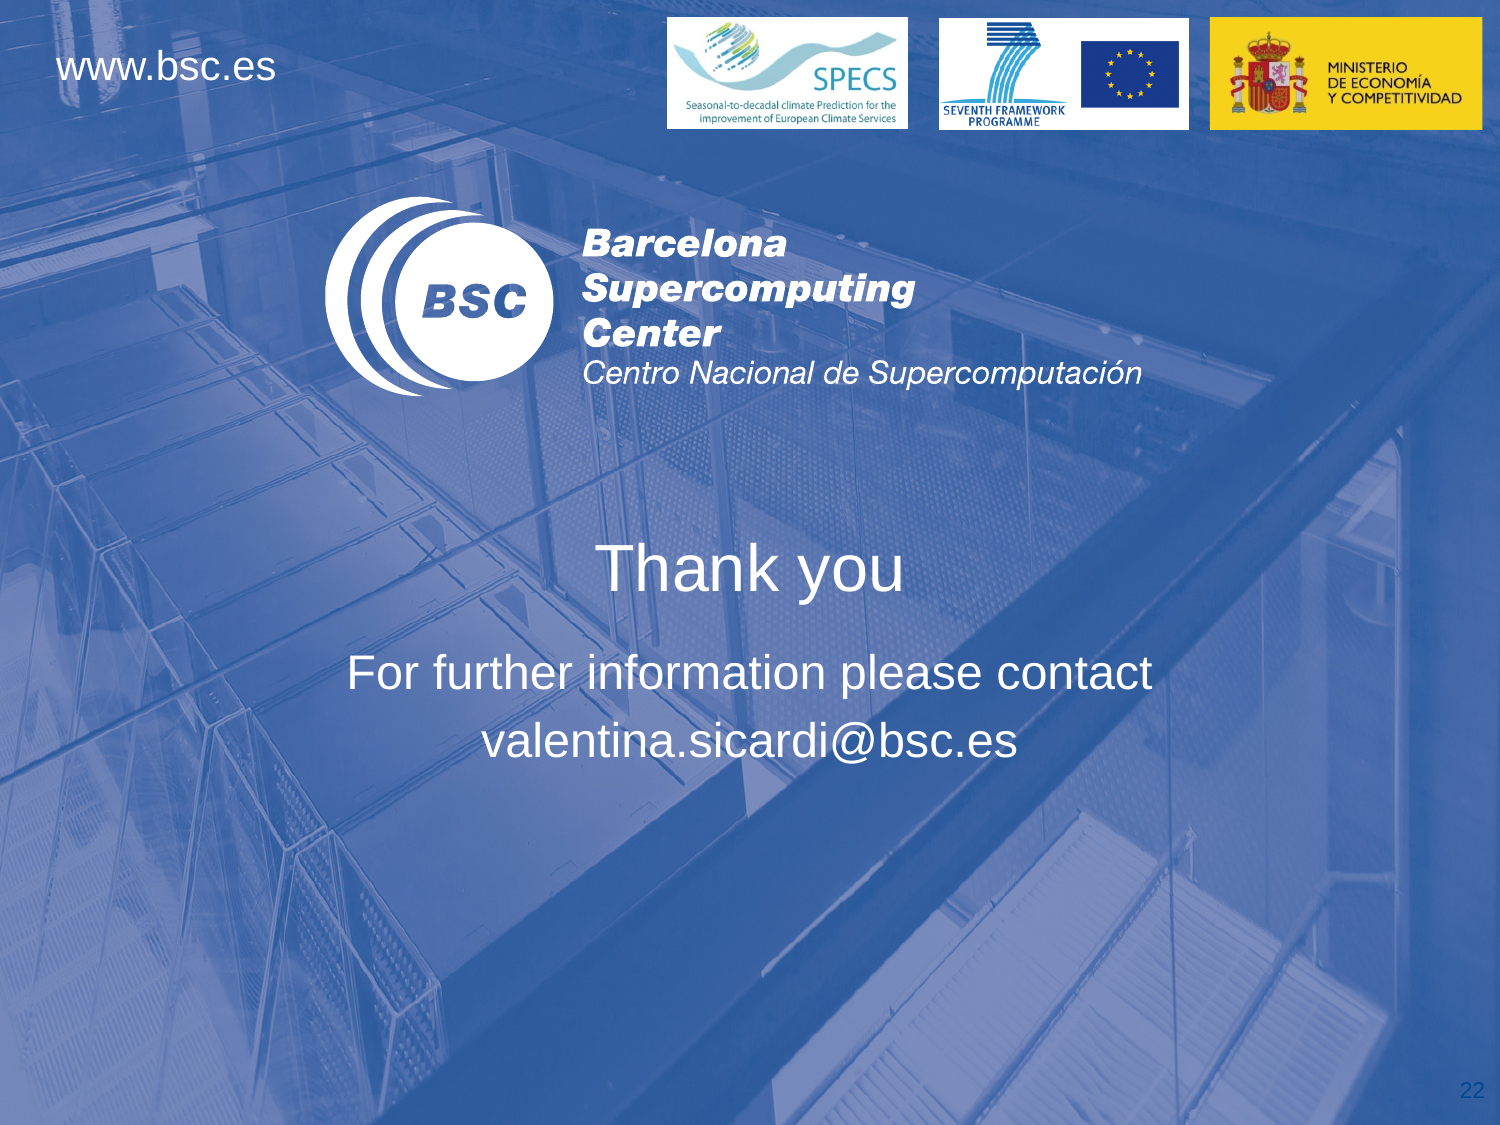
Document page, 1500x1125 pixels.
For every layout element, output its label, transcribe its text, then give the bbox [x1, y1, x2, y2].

slide_number 22 [1427, 1042, 1500, 1111]
picture [0, 0, 1500, 1125]
subtitle For further information please contact valentina.sicardi@bsc.es [225, 633, 1275, 776]
title Thank you [112, 503, 1388, 626]
